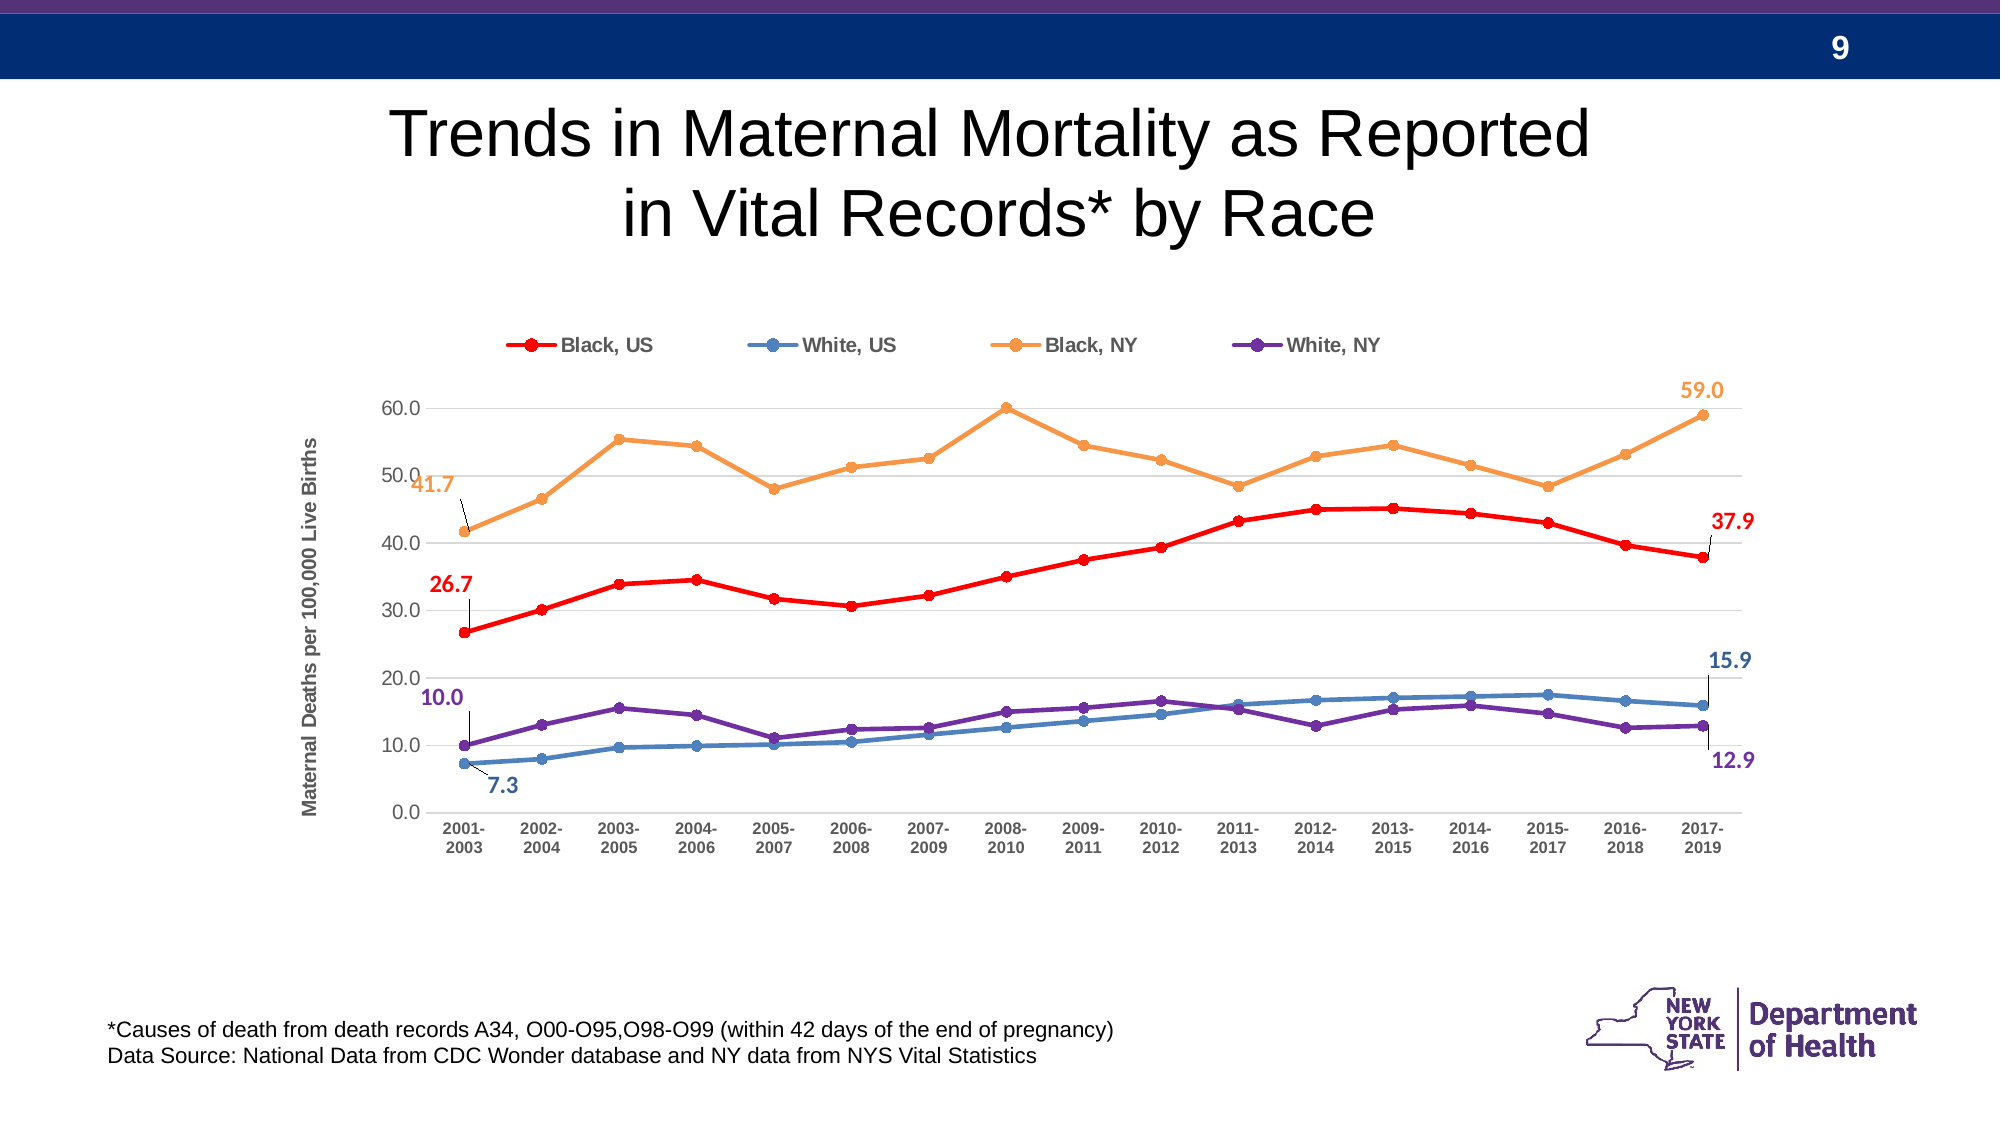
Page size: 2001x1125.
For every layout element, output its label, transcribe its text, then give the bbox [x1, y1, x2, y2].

text_box *Causes of death from death records A34, O00-O95,O98-O99 (within 42 days of the end of pregnancy) Data Source: National Data from CDC Wonder database and NY data from NYS Vital Statistics [92, 1007, 1250, 1076]
picture [1586, 987, 1917, 1071]
text_box Trends in Maternal Mortality as Reported in Vital Records* by Race [0, 80, 2000, 340]
chart [188, 303, 1762, 939]
